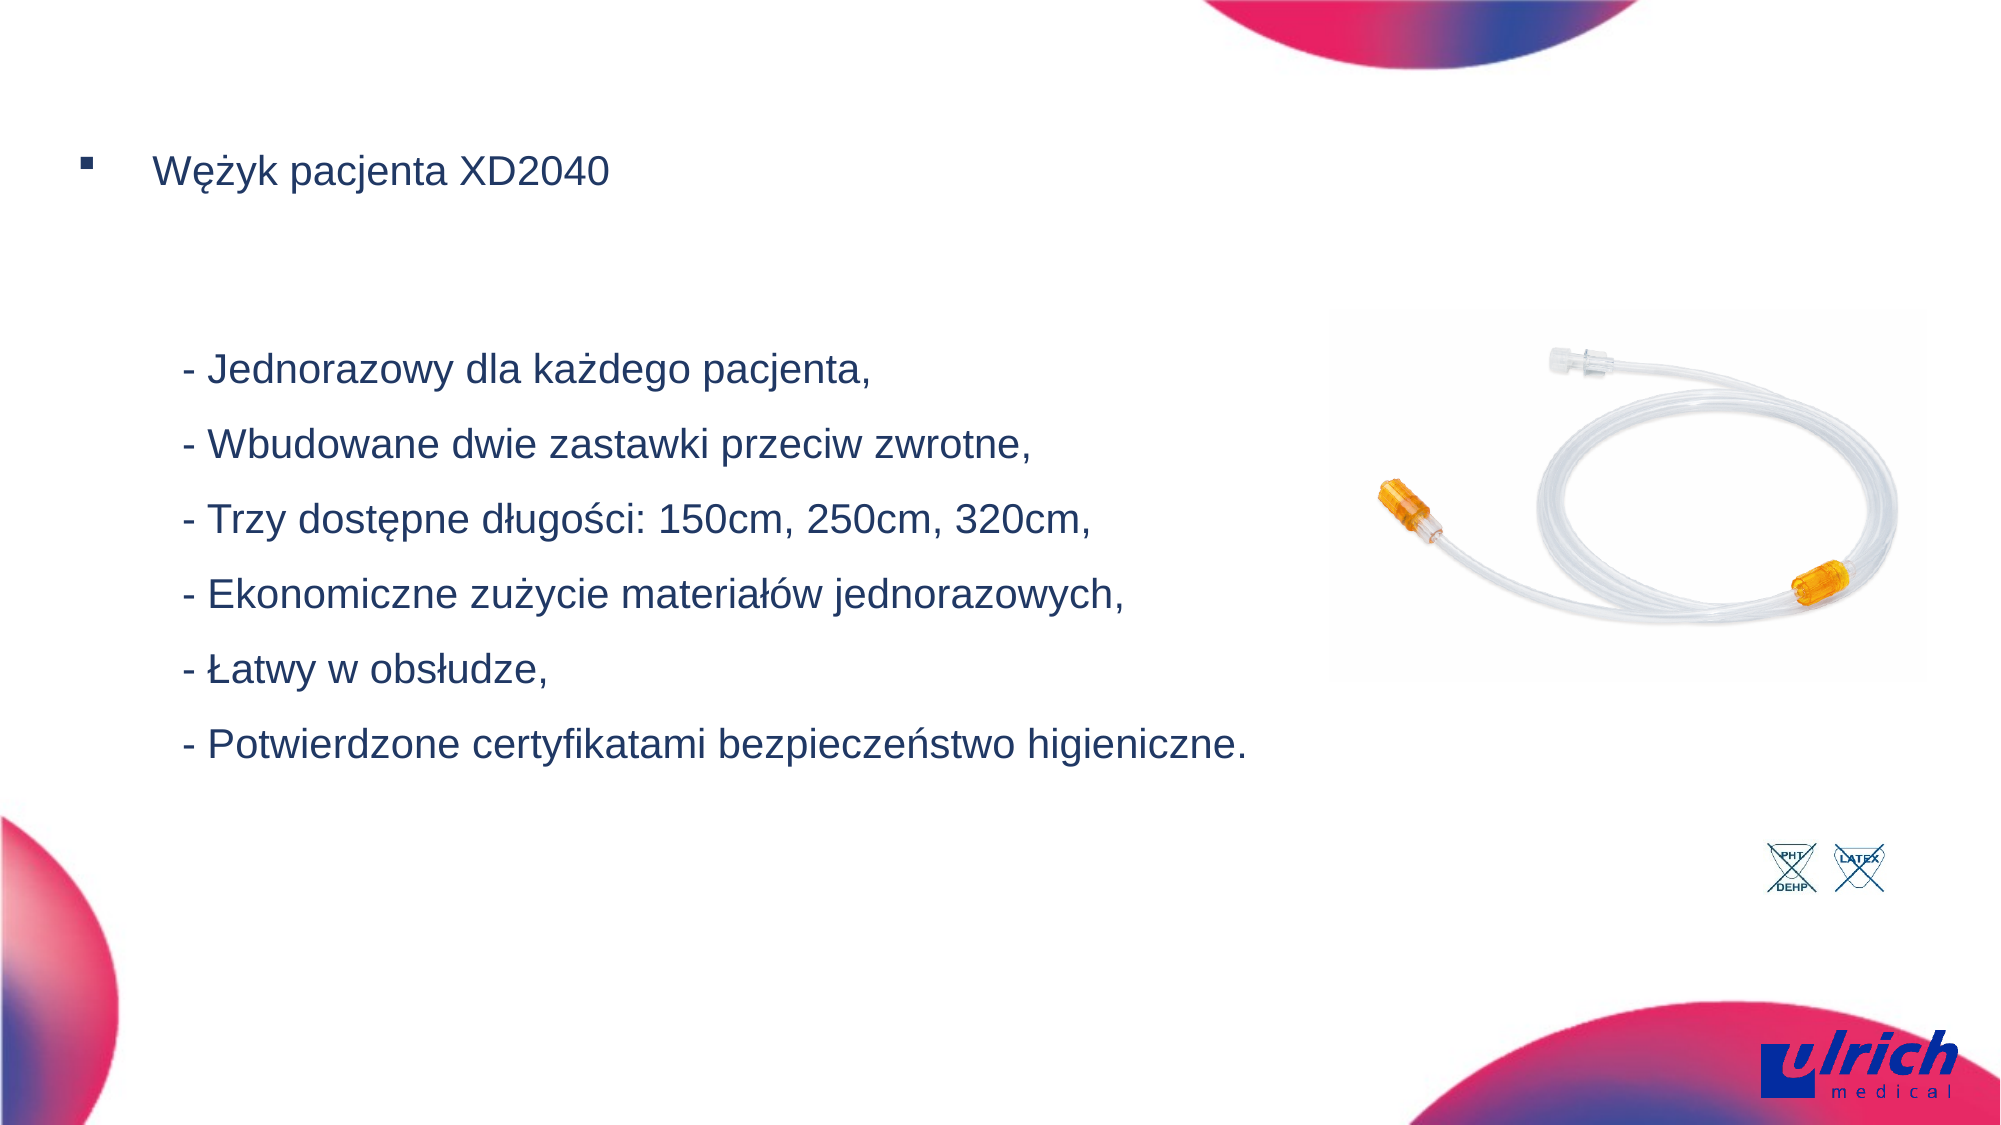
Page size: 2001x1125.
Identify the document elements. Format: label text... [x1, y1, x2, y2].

text_box - Jednorazowy dla każdego pacjenta, - Wbudowane dwie zastawki przeciw zwrotne, - Trzy dostępne długości: 150cm, 250cm, 320cm, - Ekonomiczne zużycie materiałów jednorazowych, - Łatwy w obsłudze, - Potwierdzone certyfikatami bezpieczeństwo higieniczne. [167, 309, 1264, 850]
picture [0, 0, 2001, 1125]
text_box Wężyk pacjenta XD2040 [62, 110, 1439, 201]
